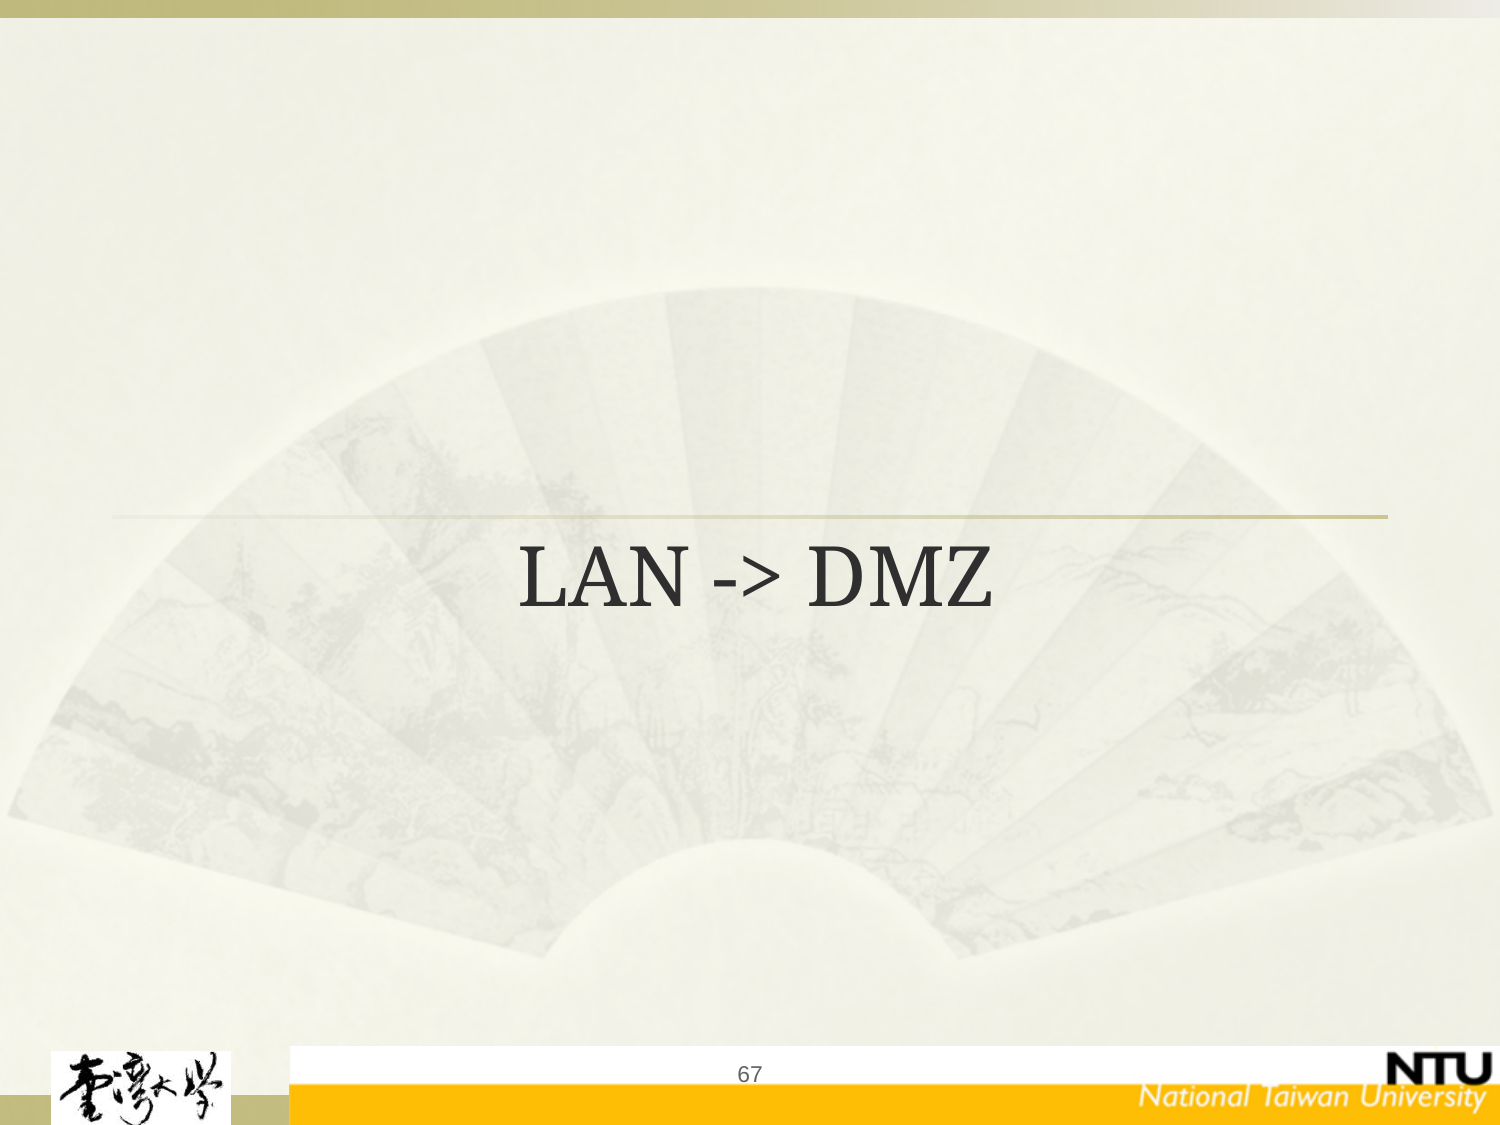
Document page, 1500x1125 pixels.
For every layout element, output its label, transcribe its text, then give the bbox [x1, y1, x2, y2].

title LAN -> DMZ [118, 515, 1394, 740]
slide_number 67 [675, 1050, 825, 1097]
picture [51, 1051, 231, 1125]
picture [289, 1046, 1500, 1125]
